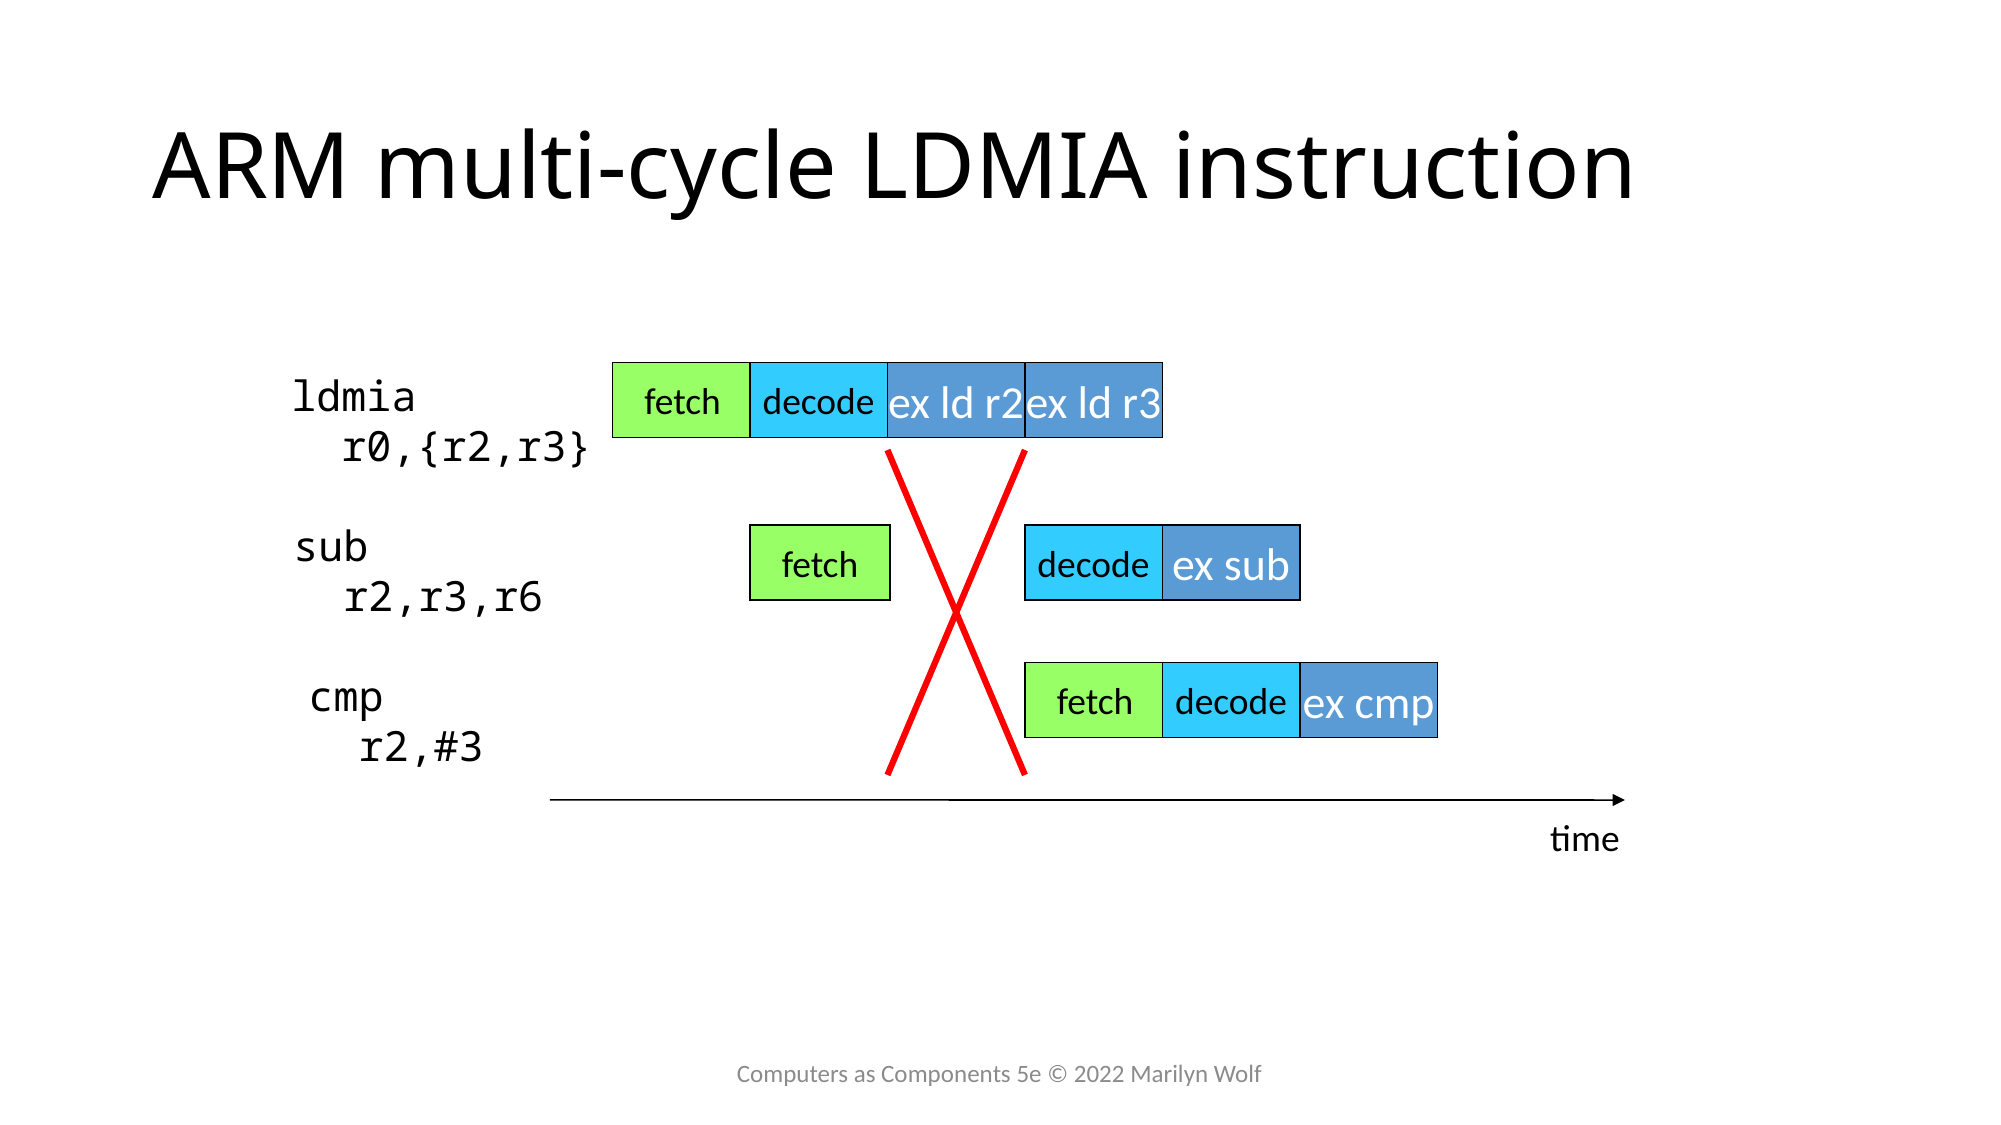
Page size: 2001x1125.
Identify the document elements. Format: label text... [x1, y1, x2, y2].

text_box ex ld r2 [887, 362, 1024, 438]
footer Computers as Components 5e © 2022 Marilyn Wolf [662, 1042, 1338, 1103]
text_box time [1535, 806, 1635, 867]
text_box decode [1162, 662, 1299, 738]
text_box decode [749, 362, 887, 438]
text_box fetch [749, 524, 887, 600]
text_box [887, 449, 1025, 775]
text_box ex ld r3 [1024, 362, 1163, 438]
text_box ldmia r0,{r2,r3} [276, 362, 607, 478]
text_box sub r2,r3,r6 [278, 512, 559, 628]
text_box ex sub [1162, 524, 1300, 600]
text_box ex cmp [1299, 662, 1438, 738]
text_box decode [1025, 524, 1162, 600]
text_box fetch [1025, 662, 1162, 738]
title ARM multi-cycle LDMIA instruction [137, 59, 1863, 278]
text_box fetch [612, 362, 749, 438]
text_box cmp r2,#3 [293, 662, 499, 778]
text_box [549, 793, 1625, 806]
